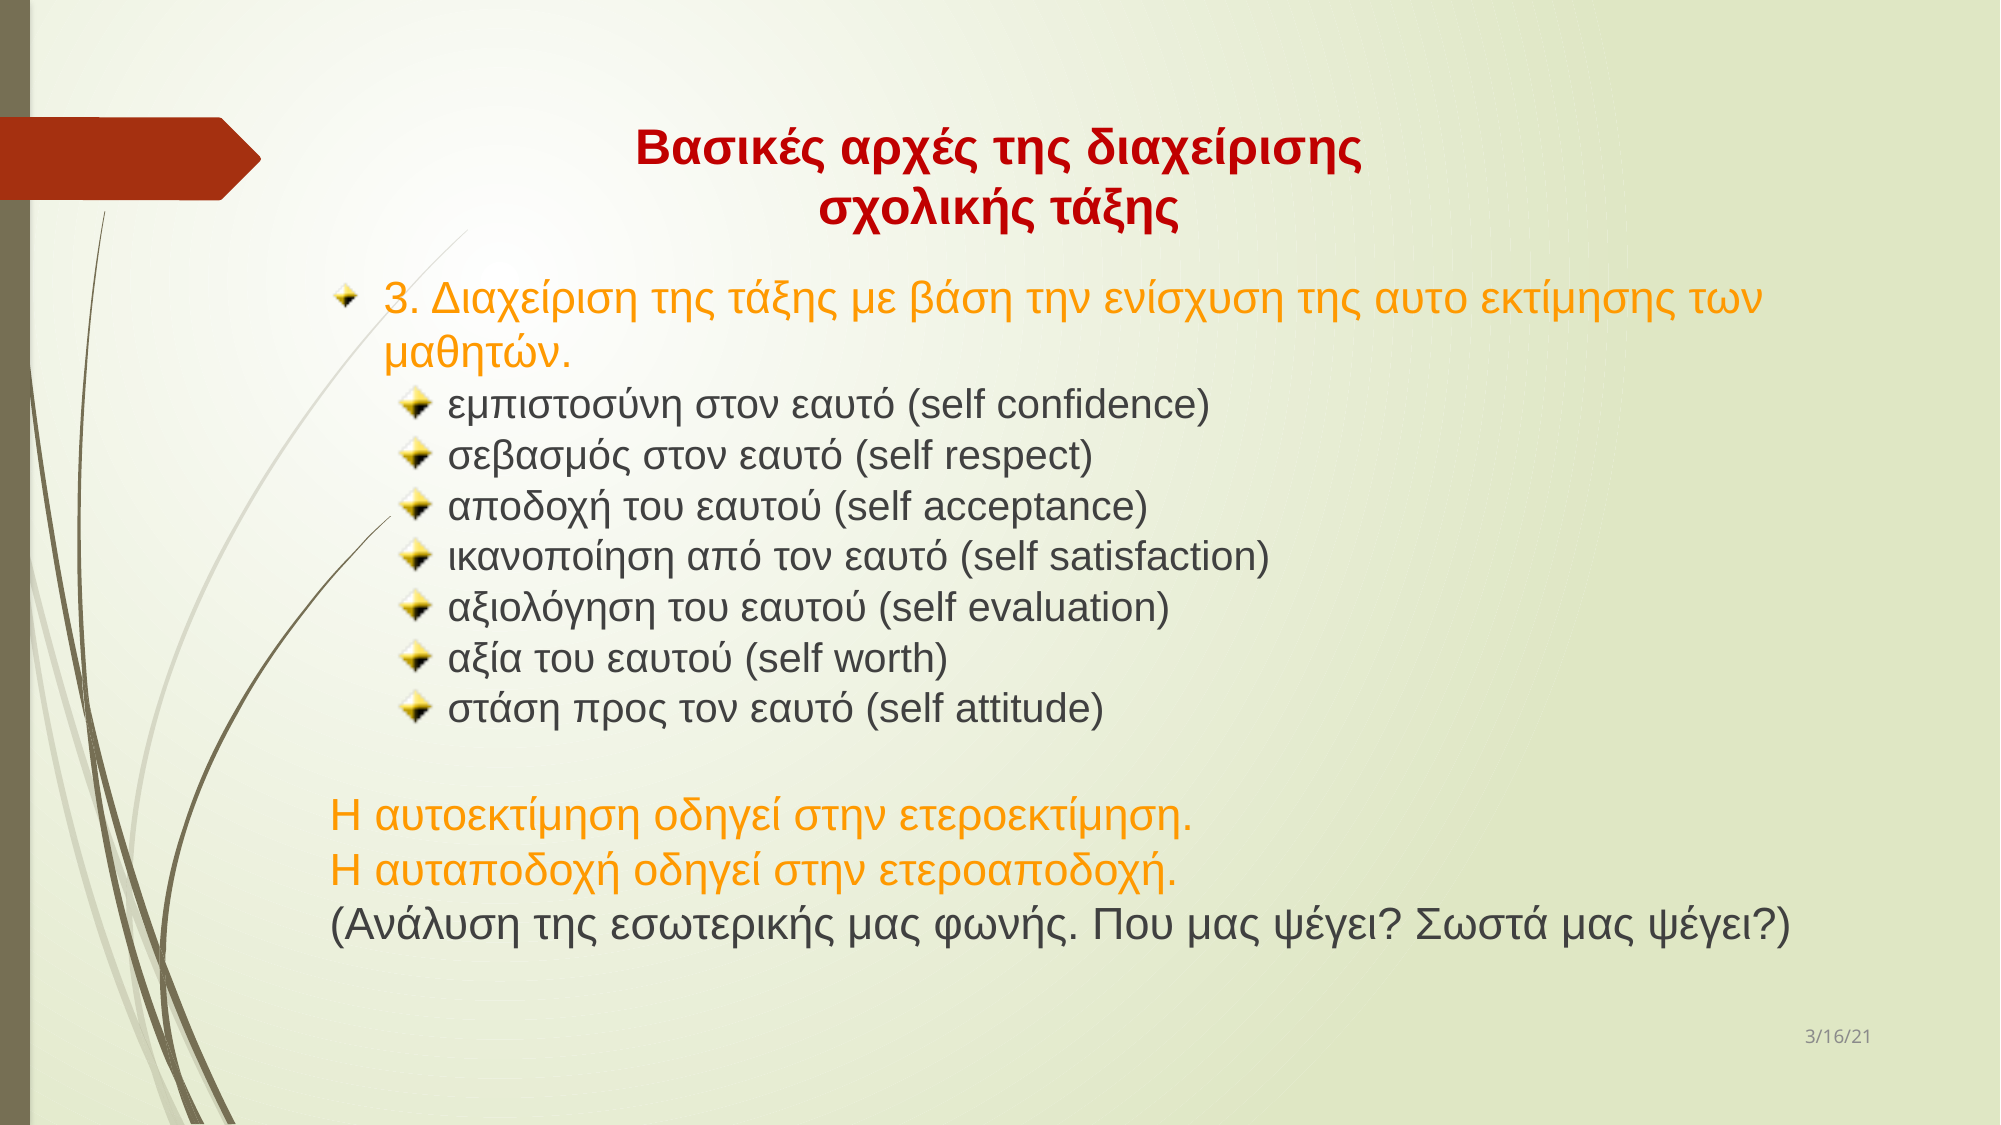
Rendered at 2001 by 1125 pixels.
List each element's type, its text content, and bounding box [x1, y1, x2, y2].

picture [393, 482, 437, 525]
picture [393, 532, 437, 576]
picture [393, 380, 437, 424]
picture [393, 583, 437, 626]
text_box Βασικές αρχές της διαχείρισης σχολικής τάξης [514, 107, 1486, 242]
picture [393, 684, 437, 728]
list 3. Διαχείριση της τάξης με βάση την ενίσχυση της αυτo εκτίμησης των μαθητών. εμπιστοσύνη στον εαυτό (self confidence) σεβασμός στον εαυτό (self respect) αποδοχή του εαυτού (self acceptance) ικανοποίηση από τον εαυτό (self satisfaction) αξιολόγηση του εαυτού (self evaluation) αξία του εαυτού (self worth) στάση προς τον εαυτό (self attitude) Η αυτοεκτίμηση οδηγεί στην ετεροεκτίμηση. Η αυταποδοχή οδηγεί στην ετεροαποδοχή. (Ανάλυση της εσωτερικής μας φωνής. Που μας ψέγει? Σωστά μας ψέγει?) [314, 260, 1888, 963]
picture [329, 279, 361, 311]
picture [393, 431, 437, 474]
picture [393, 634, 437, 677]
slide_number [1699, 1005, 1888, 1067]
